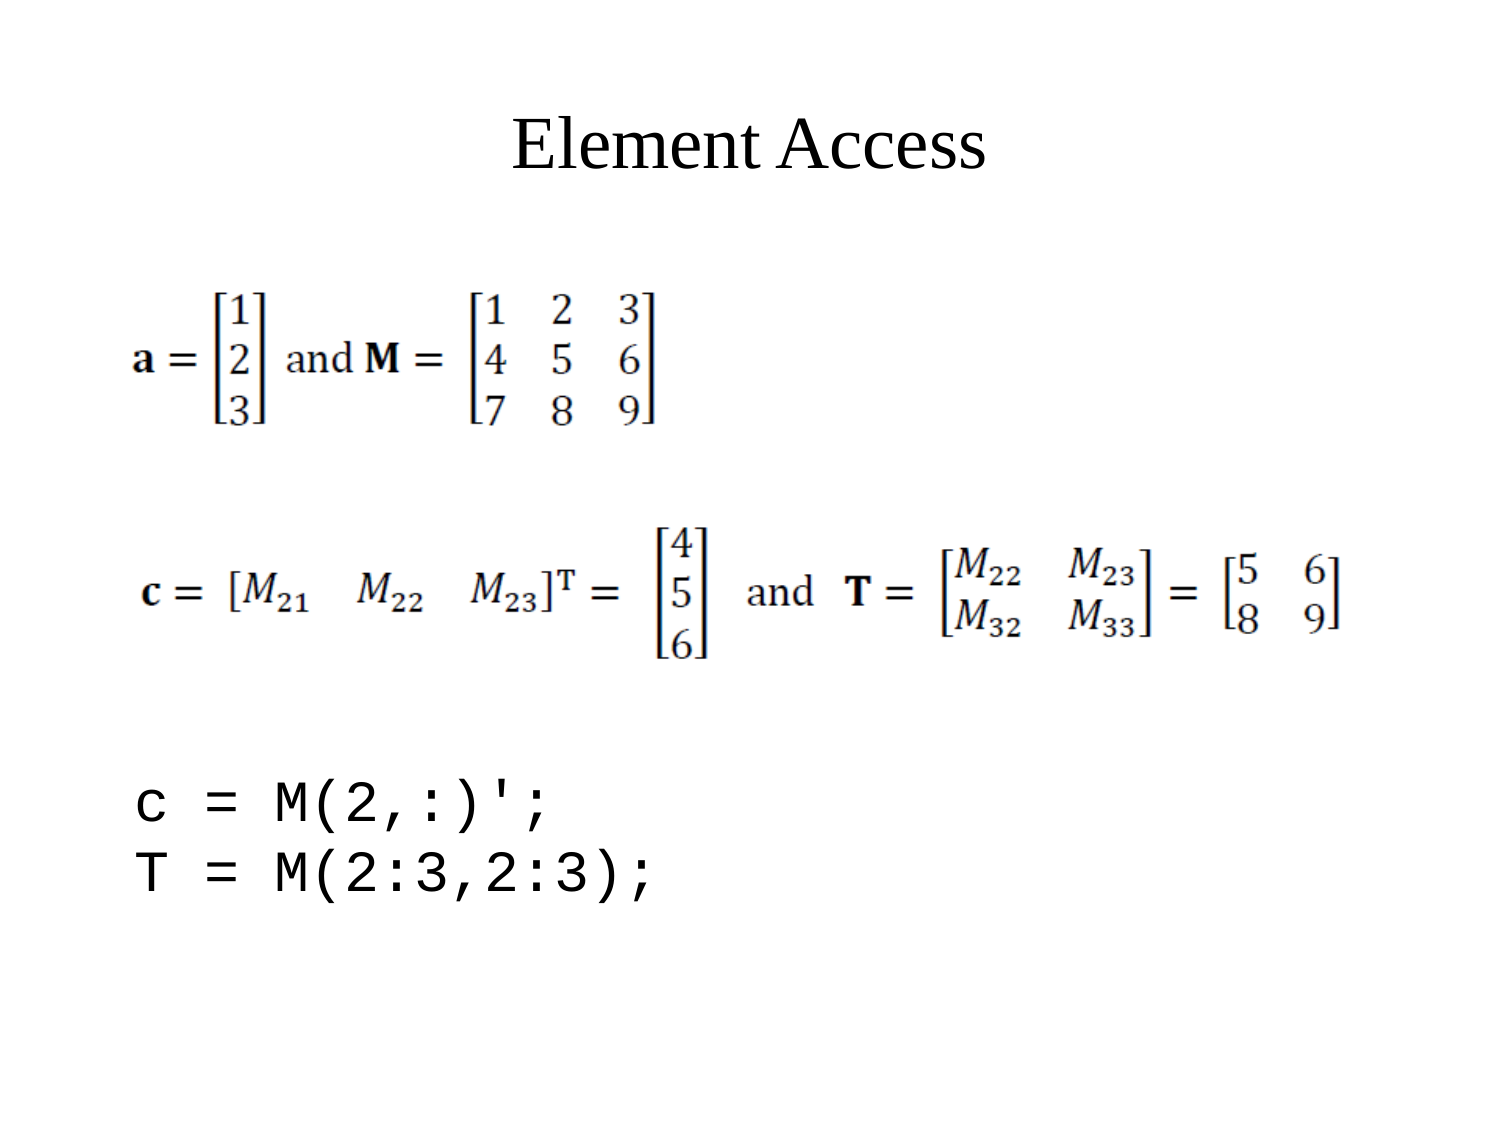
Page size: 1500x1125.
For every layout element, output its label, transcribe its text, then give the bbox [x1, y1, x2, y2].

text_box c = M(2,:)'; T = M(2:3,2:3); [120, 755, 871, 911]
title Element Access [75, 45, 1425, 233]
picture [124, 499, 1363, 701]
picture [112, 244, 701, 458]
